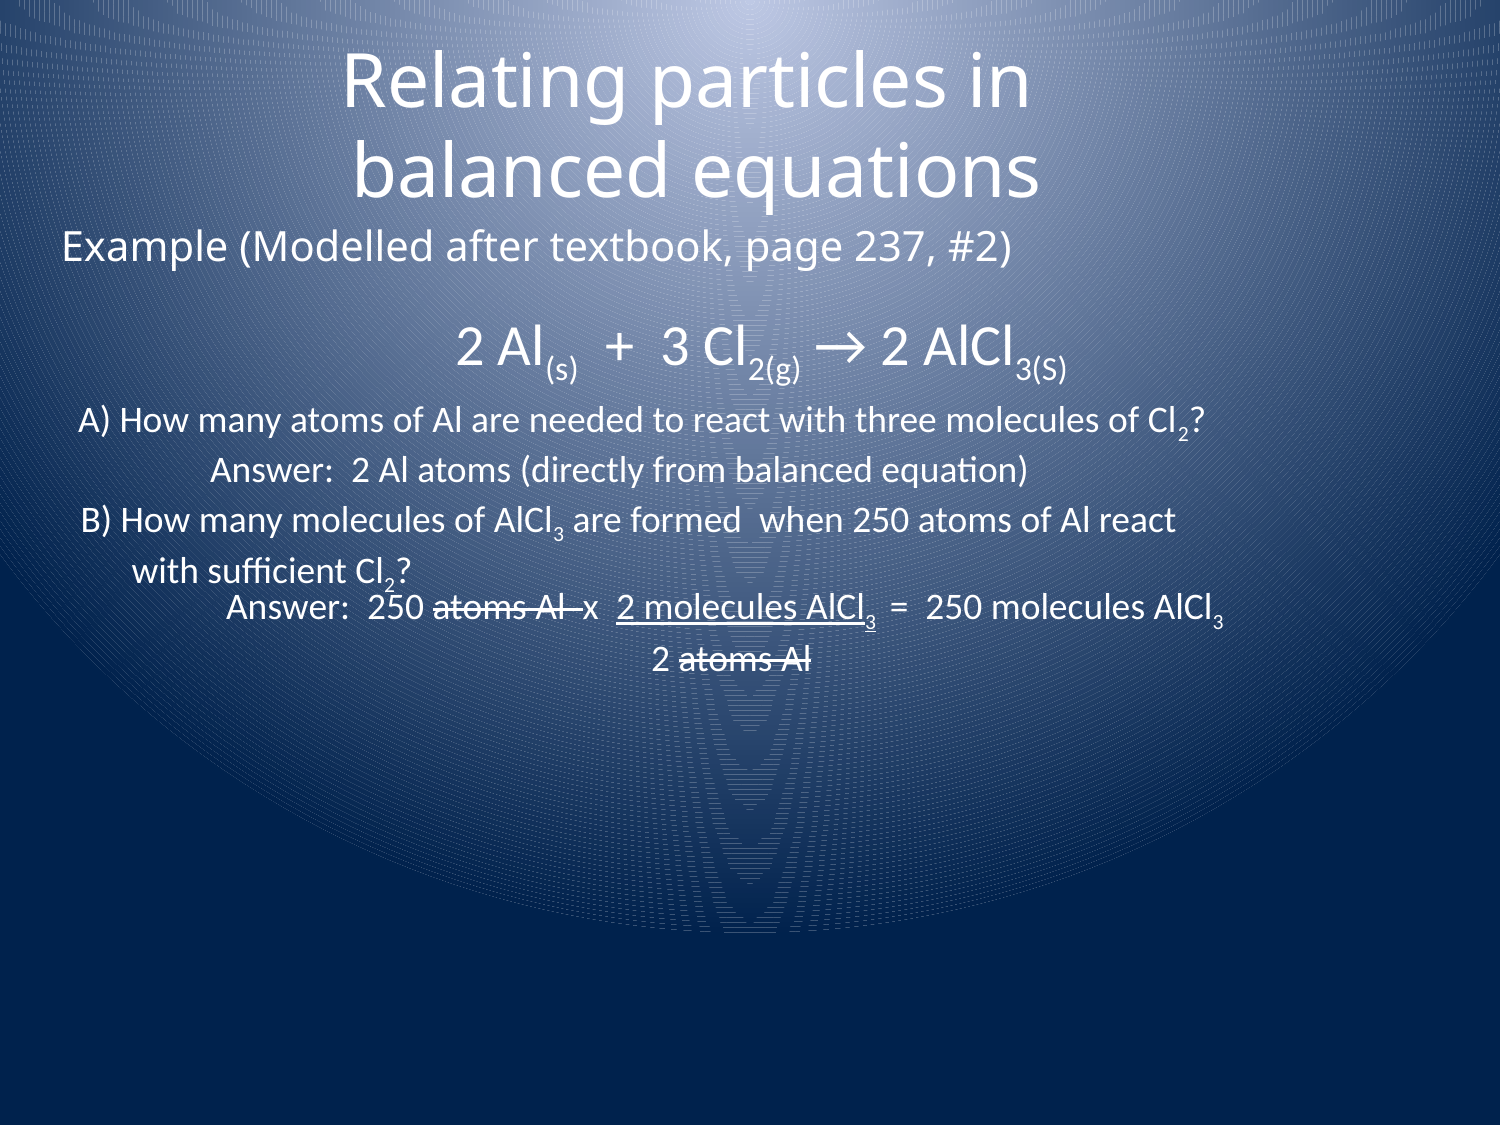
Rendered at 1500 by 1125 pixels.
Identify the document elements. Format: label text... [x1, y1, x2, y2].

text_box B) How many molecules of AlCl3 are formed when 250 atoms of Al react with sufficient Cl2? [65, 487, 1193, 605]
text_box Answer: 2 Al atoms (directly from balanced equation) [195, 437, 1045, 487]
text_box 2 Al(s) + 3 Cl2(g) → 2 AlCl3(S) [440, 299, 1097, 387]
text_box Answer: 250 atoms Al x 2 molecules AlCl3 = 250 molecules AlCl3 2 atoms Al [211, 574, 1239, 686]
text_box Relating particles in balanced equations [326, 24, 1068, 220]
text_box Example (Modelled after textbook, page 237, #2) [46, 212, 1027, 278]
text_box A) How many atoms of Al are needed to react with three molecules of Cl2? [63, 387, 1222, 454]
